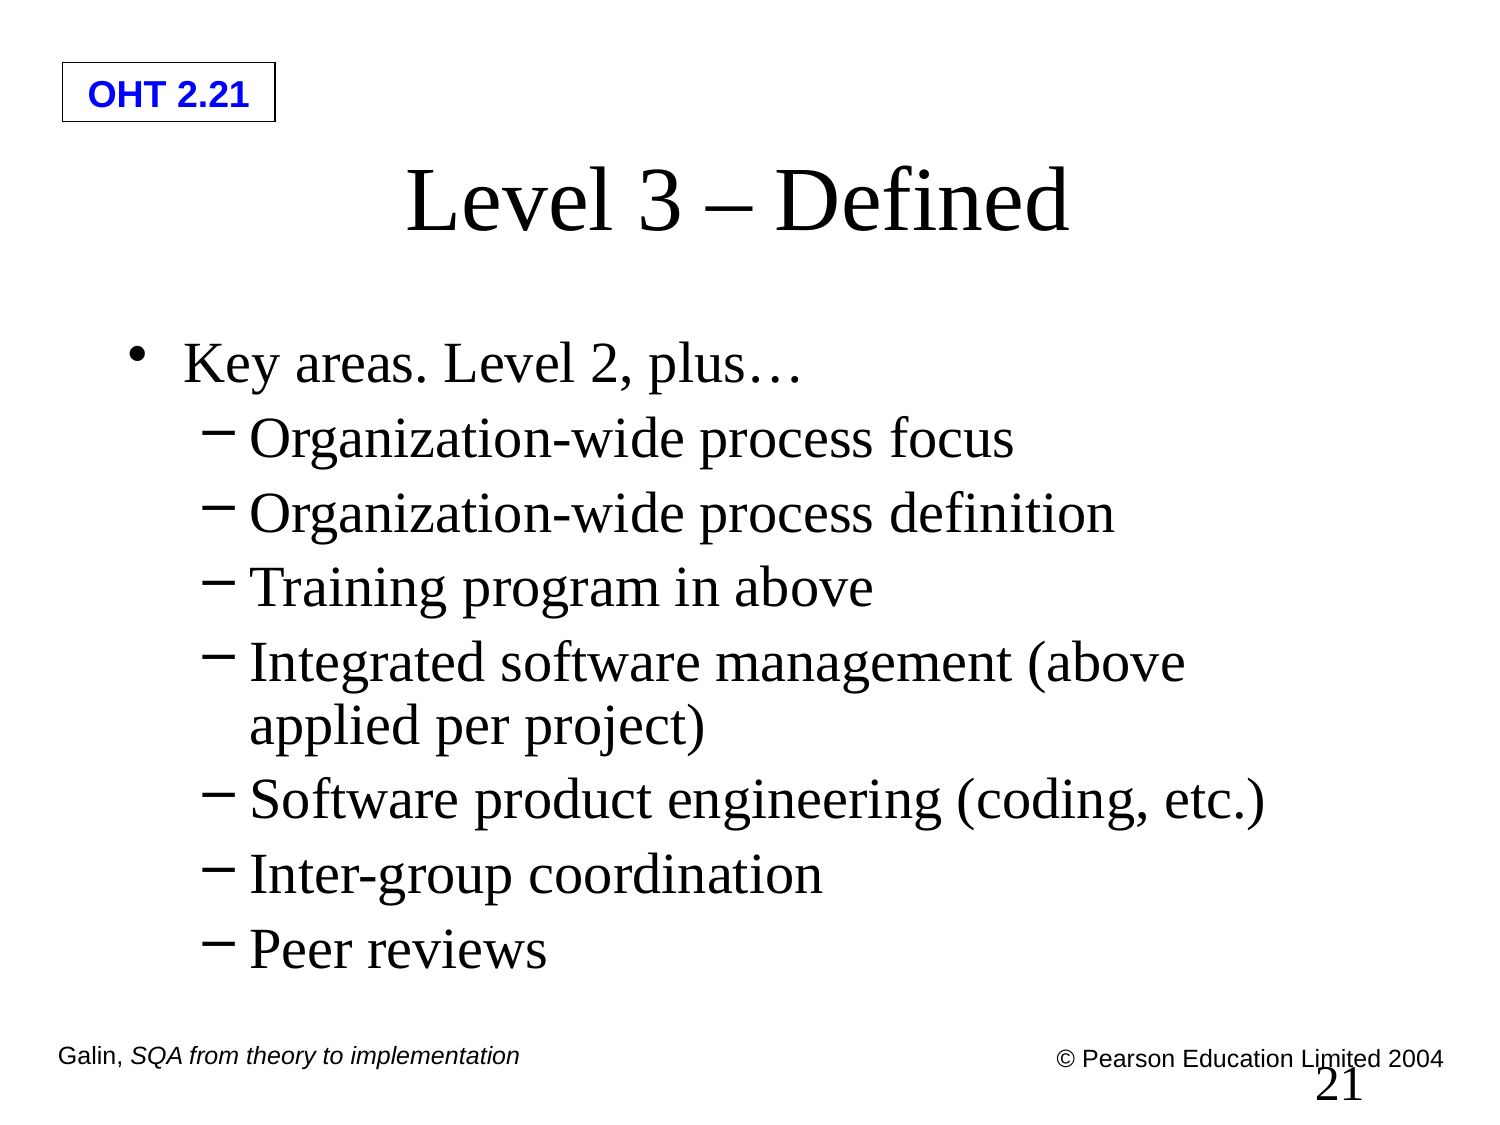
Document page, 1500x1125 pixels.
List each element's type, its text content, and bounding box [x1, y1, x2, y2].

title Level 3 – Defined [112, 99, 1388, 288]
list Key areas. Level 2, plus… Organization-wide process focus Organization-wide process definition Training program in above Integrated software management (above applied per project) Software product engineering (coding, etc.) Inter-group coordination Peer reviews [112, 324, 1388, 1001]
slide_number 21 [1299, 1042, 1425, 1103]
